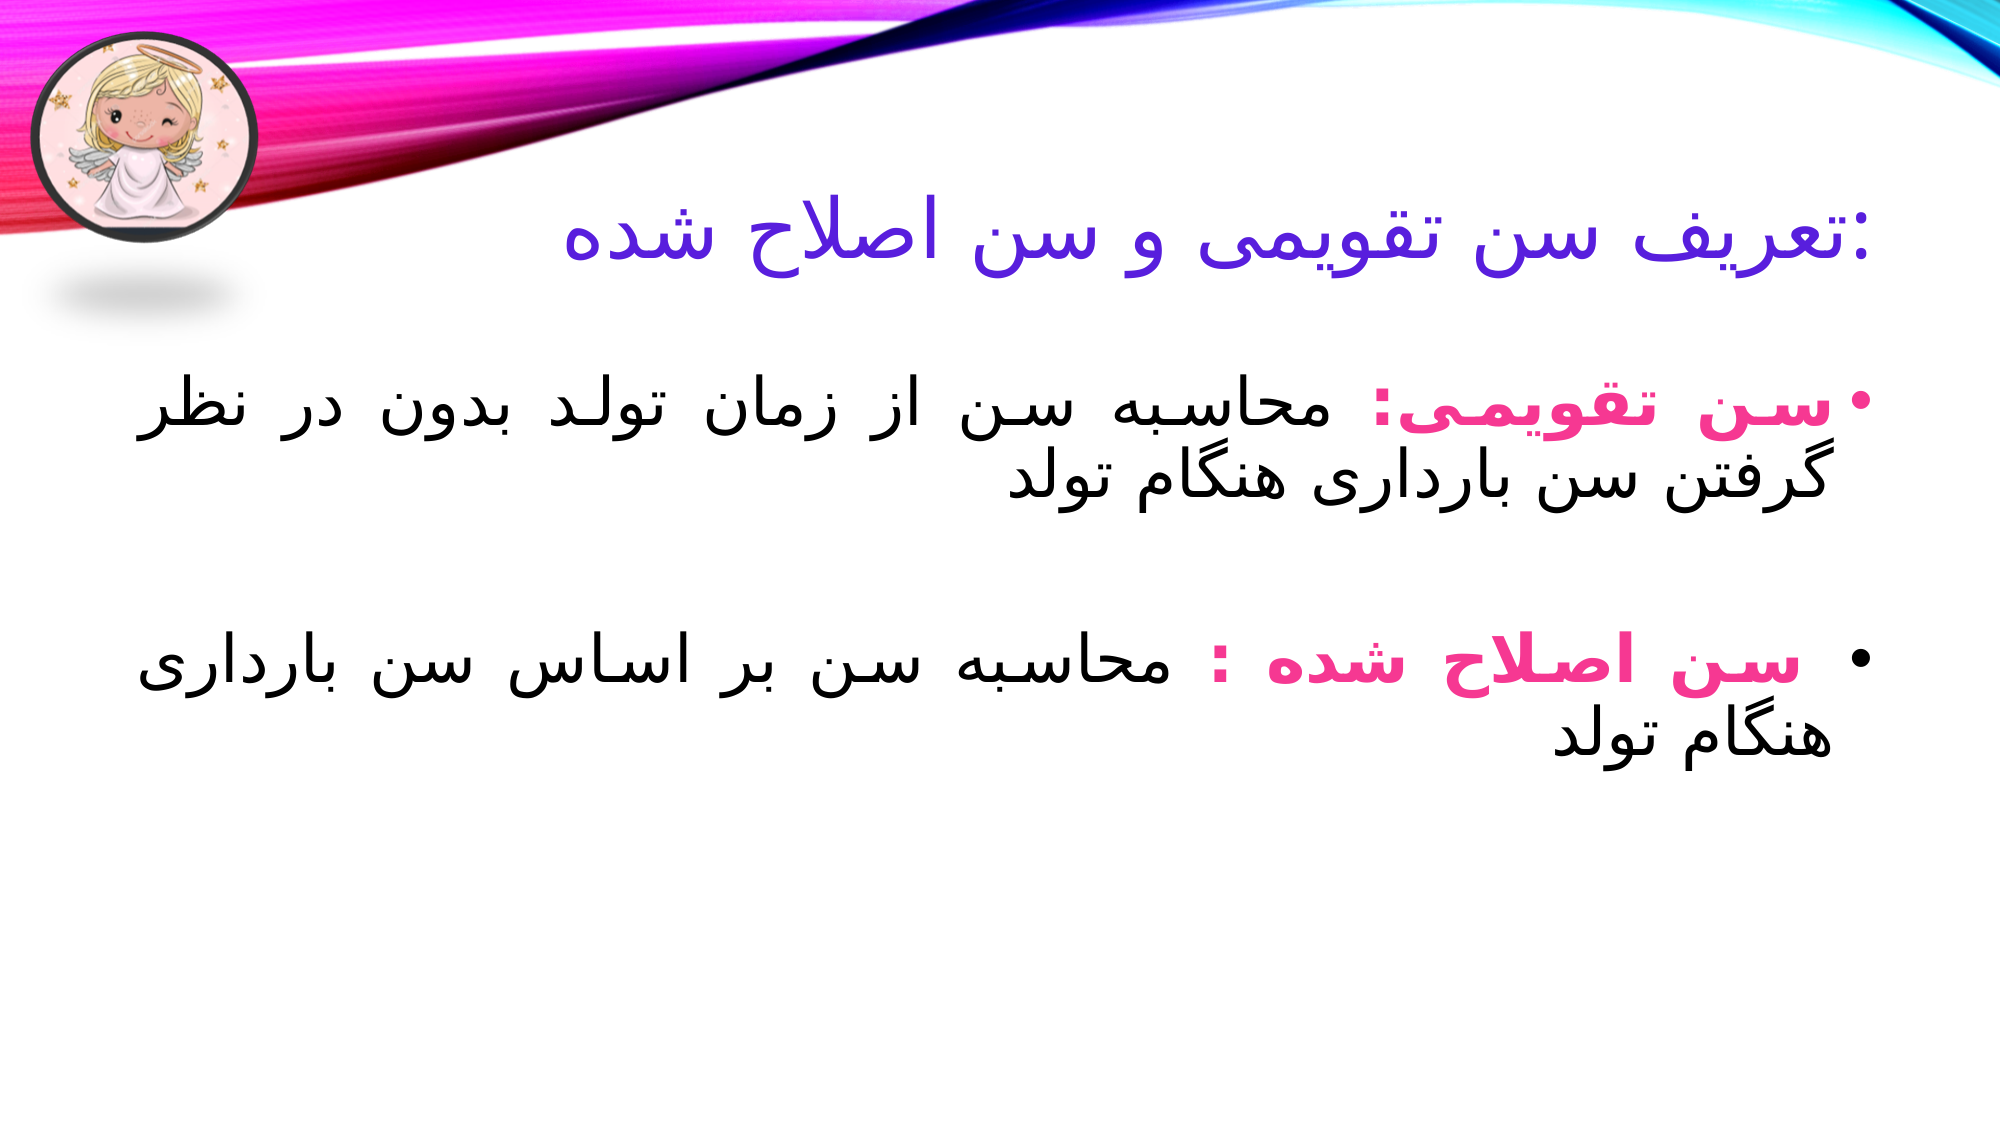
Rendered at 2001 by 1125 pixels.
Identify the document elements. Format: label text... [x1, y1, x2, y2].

picture [1890, 0, 2000, 75]
list سن تقویمی: محاسبه سن از زمان تولد بدون در نظر گرفتن سن بارداری هنگام تولد سن اصلاح شده : محاسبه سن بر اساس سن بارداری هنگام تولد [112, 360, 1888, 1021]
picture [1910, 0, 2000, 45]
title تعریف سن تقویمی و سن اصلاح شده: [474, 125, 1888, 338]
picture [0, 0, 2000, 361]
